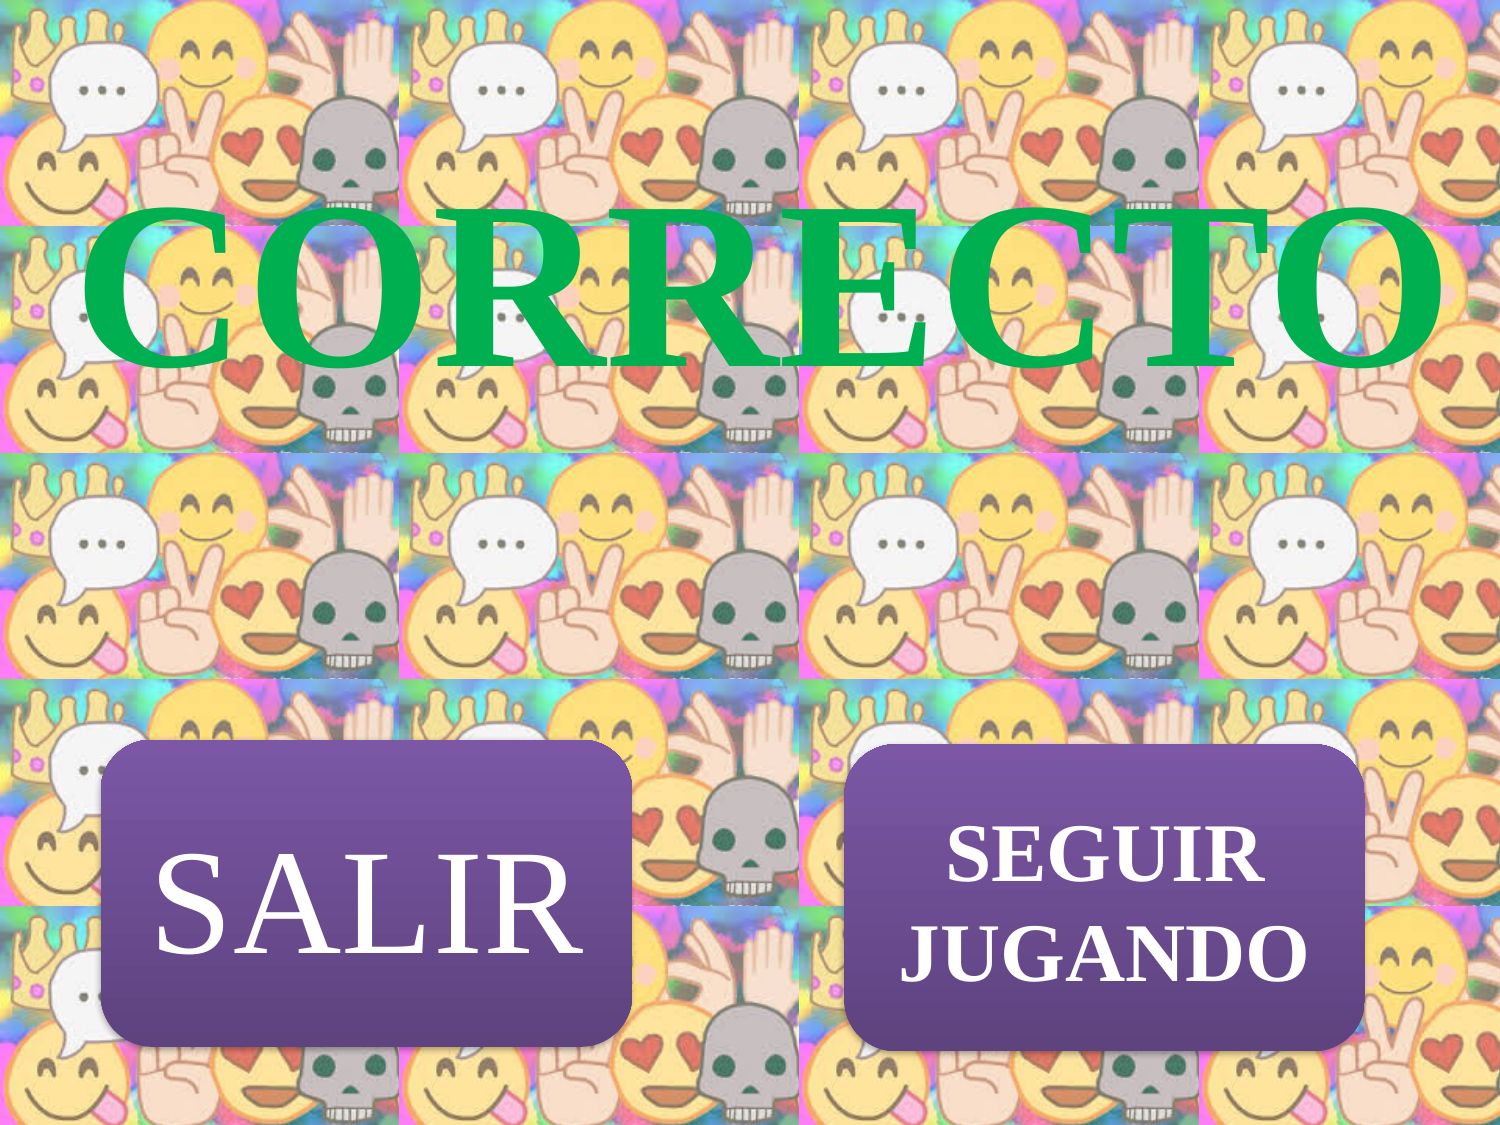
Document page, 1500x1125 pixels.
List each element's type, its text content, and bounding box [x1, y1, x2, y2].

picture [0, 0, 1500, 1125]
text_box SEGUIR JUGANDO [844, 744, 1365, 1052]
text_box SALIR [100, 739, 633, 1047]
text_box CORRECTO [58, 119, 1500, 423]
